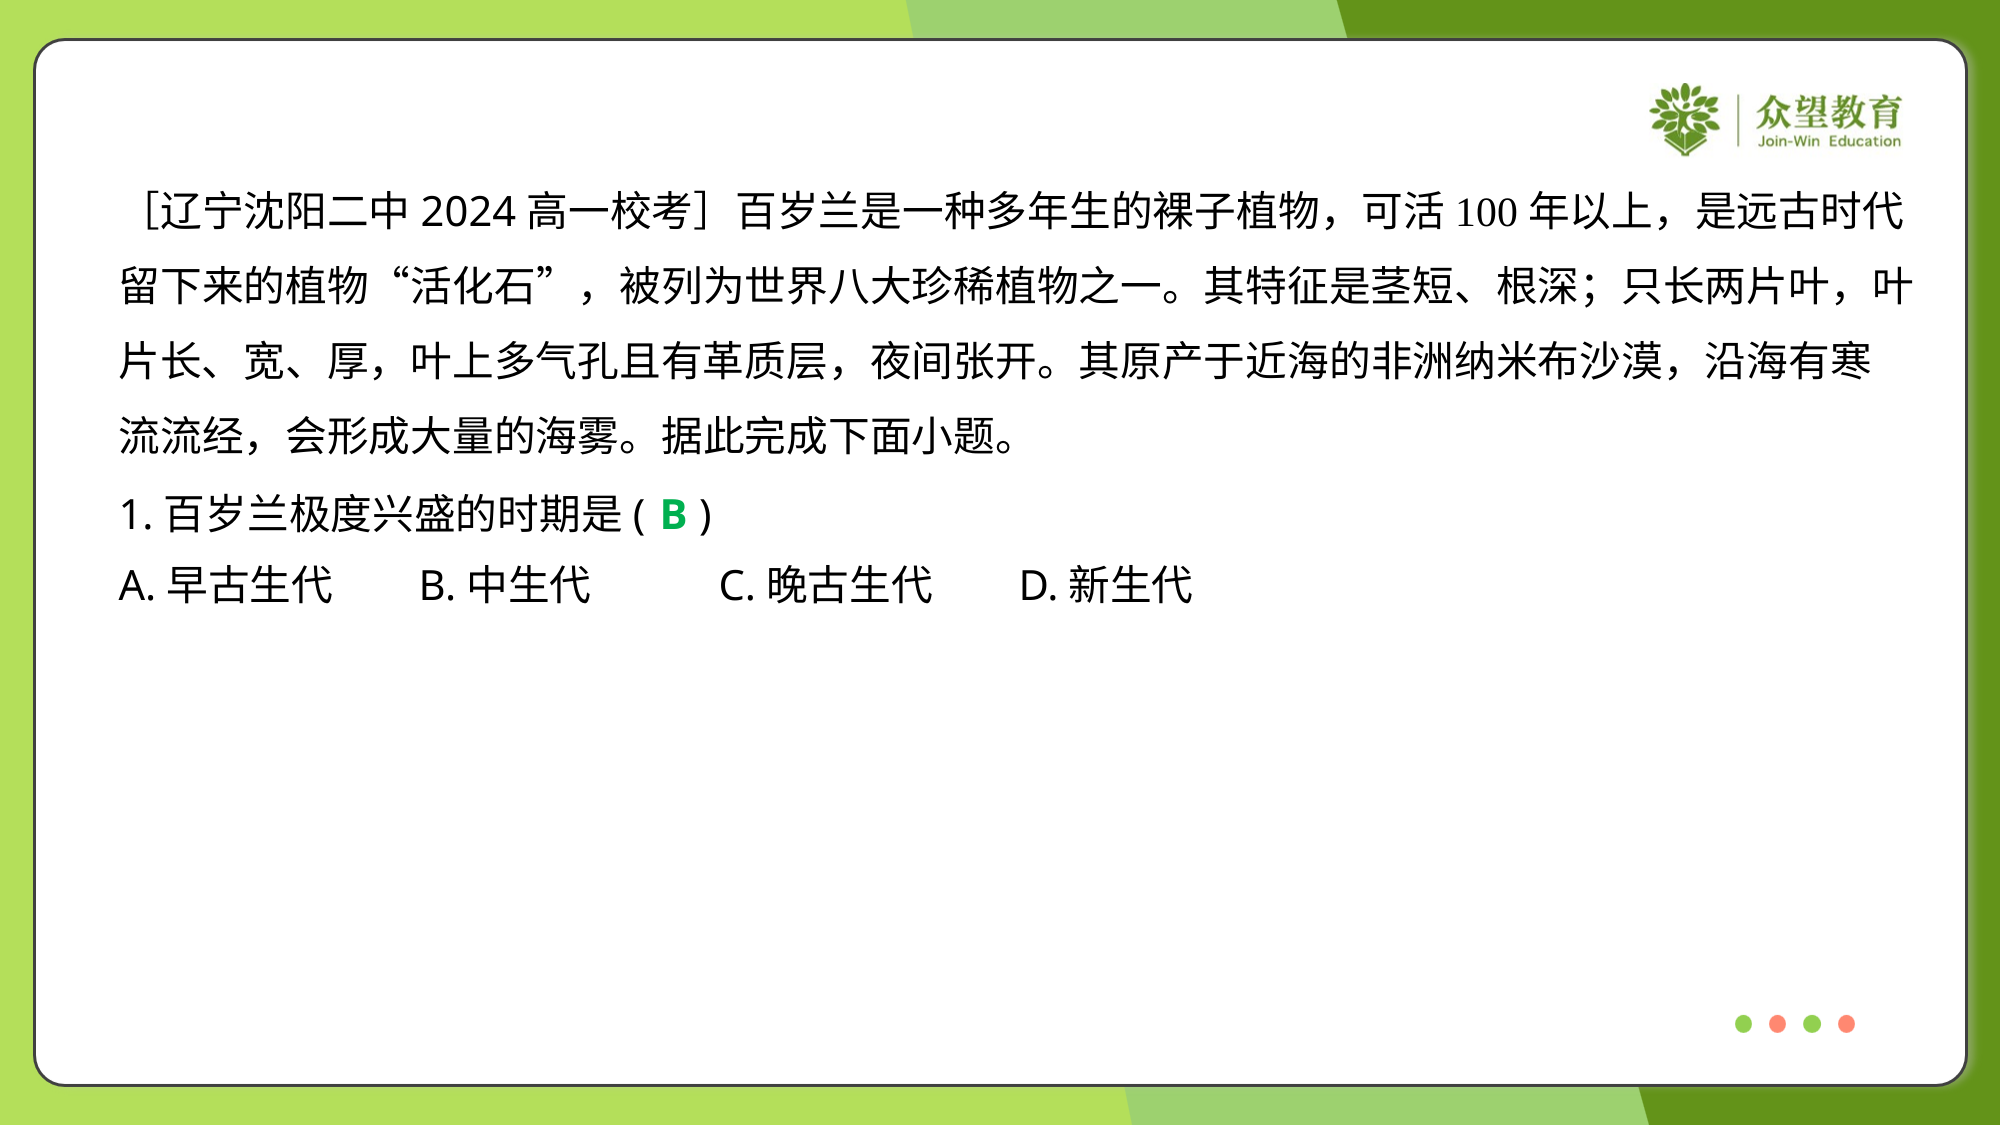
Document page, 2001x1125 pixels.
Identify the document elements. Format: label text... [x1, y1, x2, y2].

text_box ［辽宁沈阳二中2024高一校考］百岁兰是一种多年生的裸子植物，可活100年以上，是远古时代 留下来的植物“活化石”，被列为世界八大珍稀植物之一。其特征是茎短、根深；只长两片叶，叶 片长、宽、厚，叶上多气孔且有革质层，夜间张开。其原产于近海的非洲纳米布沙漠，沿海有寒 流流经，会形成大量的海雾。据此完成下面小题。 [118, 159, 1883, 460]
text_box B [644, 466, 703, 538]
text_box 1.百岁兰极度兴盛的时期是( ) [703, 466, 1883, 538]
picture [0, 0, 2000, 1125]
text_box A.早古生代 B.中生代 C.晚古生代 D.新生代 [118, 538, 1883, 610]
text_box 1.百岁兰极度兴盛的时期是( ) [118, 466, 644, 538]
